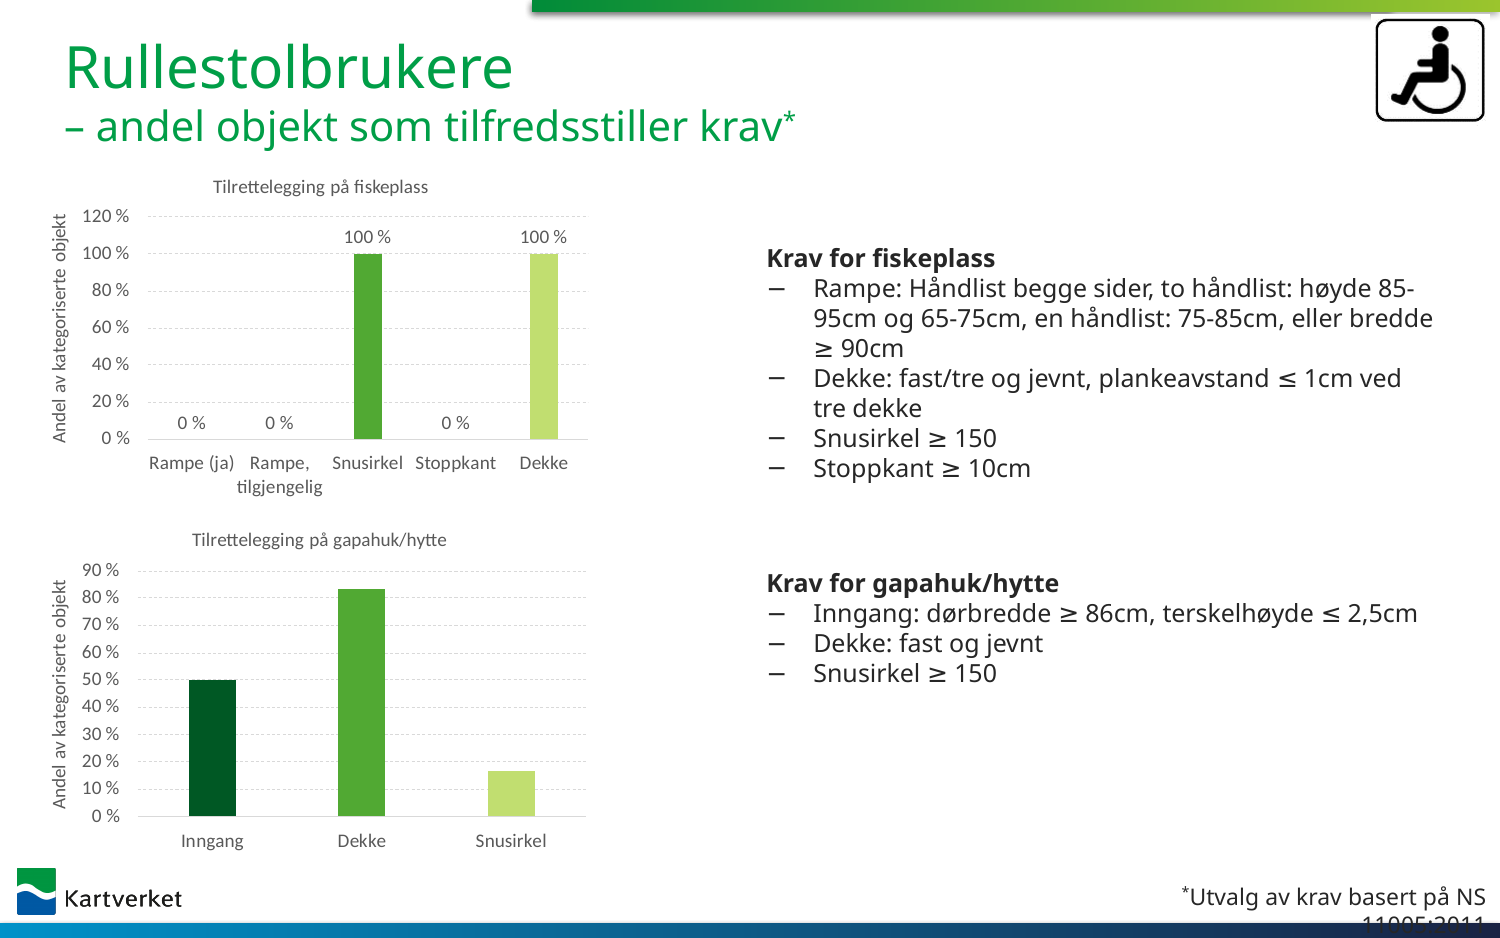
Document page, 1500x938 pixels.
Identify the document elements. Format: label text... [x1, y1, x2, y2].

text_box Rullestolbrukere – andel objekt som tilfredsstiller krav* [49, 29, 1431, 158]
text_box *Utvalg av krav basert på NS 11005:2011 [1068, 873, 1500, 938]
picture [1371, 13, 1491, 127]
picture [41, 520, 597, 859]
picture [41, 166, 599, 505]
text_box Krav for fiskeplass Rampe: Håndlist begge sider, to håndlist: høyde 85-95cm og 65-75cm, en håndlist: 75-85cm, eller bredde ≥ 90cm Dekke: fast/tre og jevnt, plankeavstand ≤ 1cm ved tre dekke Snusirkel ≥ 150 Stoppkant ≥ 10cm [751, 235, 1452, 490]
text_box Krav for gapahuk/hytte Inngang: dørbredde ≥ 86cm, terskelhøyde ≤ 2,5cm Dekke: fast og jevnt Snusirkel ≥ 150 [751, 560, 1452, 695]
